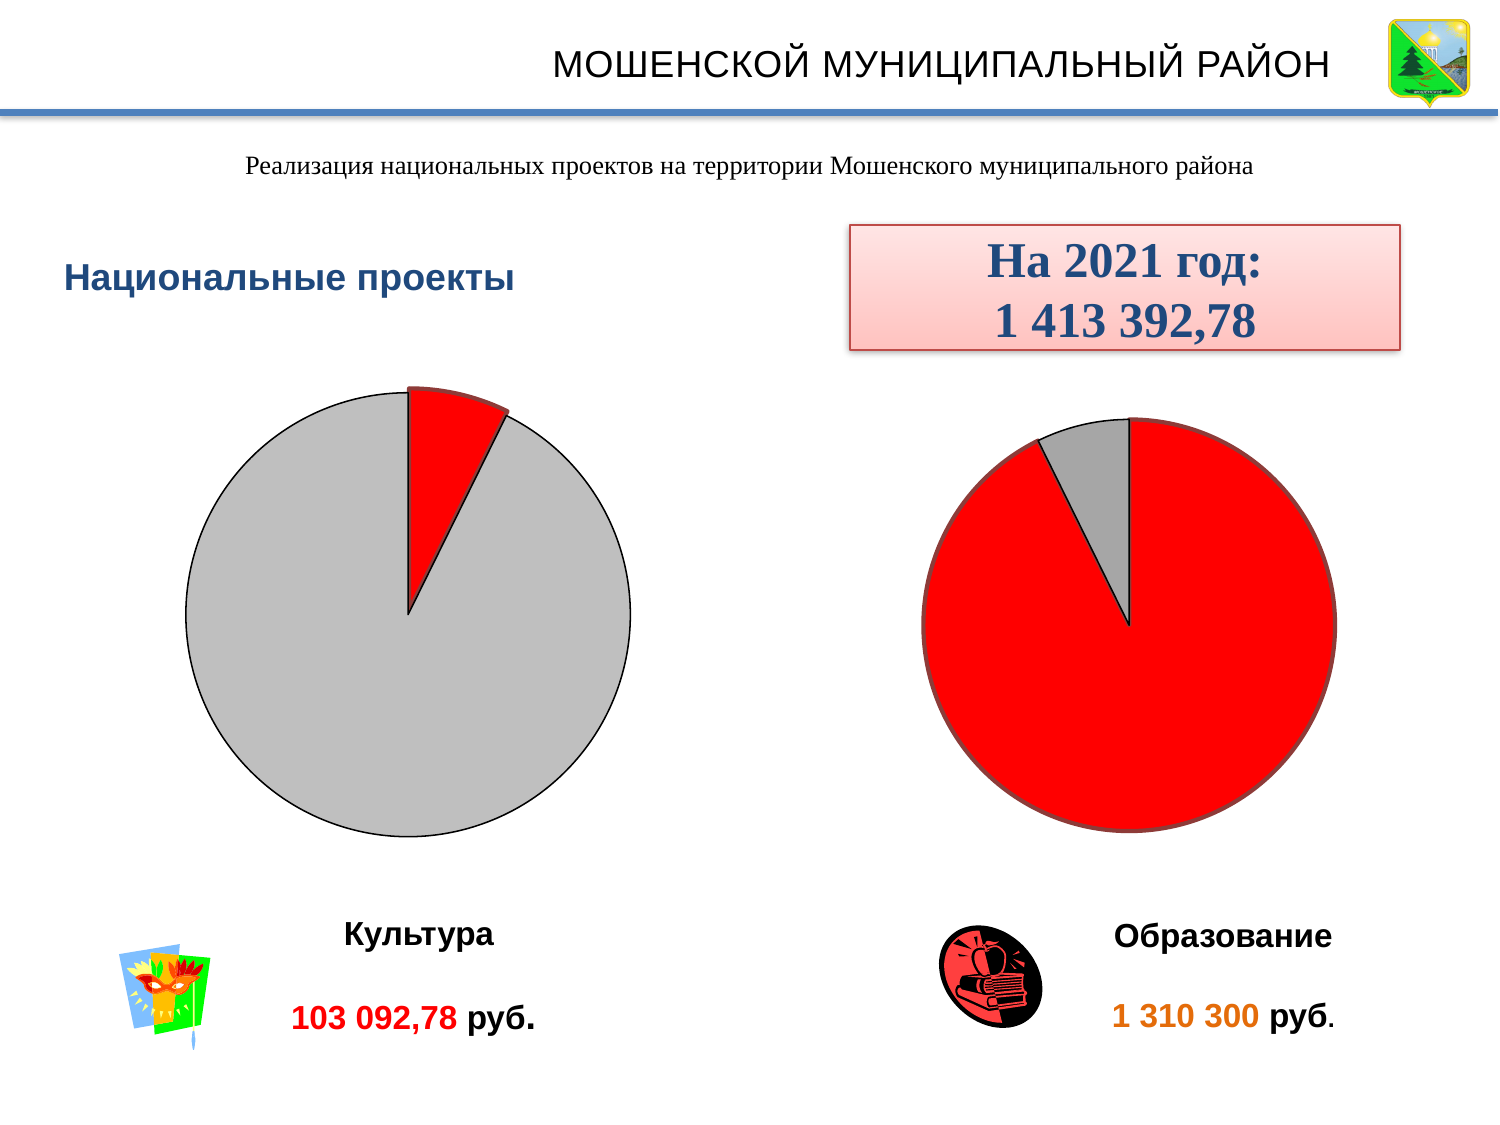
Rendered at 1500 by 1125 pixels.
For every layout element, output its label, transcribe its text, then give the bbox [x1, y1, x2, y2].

chart [780, 349, 1457, 851]
picture [937, 925, 1044, 1029]
text_box Национальные проекты [66, 249, 513, 300]
text_box Образование 1 310 300 руб. [1112, 921, 1335, 1072]
text_box МОШЕНСКОЙ МУНИЦИПАЛЬНЫЙ РАЙОН [537, 32, 1363, 93]
text_box Культура 103 092,78 руб. [325, 899, 513, 1050]
picture [118, 943, 211, 1051]
title Реализация национальных проектов на территории Мошенского муниципального района [75, 123, 1425, 188]
picture [1387, 17, 1471, 109]
text_box На 2021 год: 1 413 392,78 [849, 224, 1401, 348]
chart [66, 374, 676, 838]
